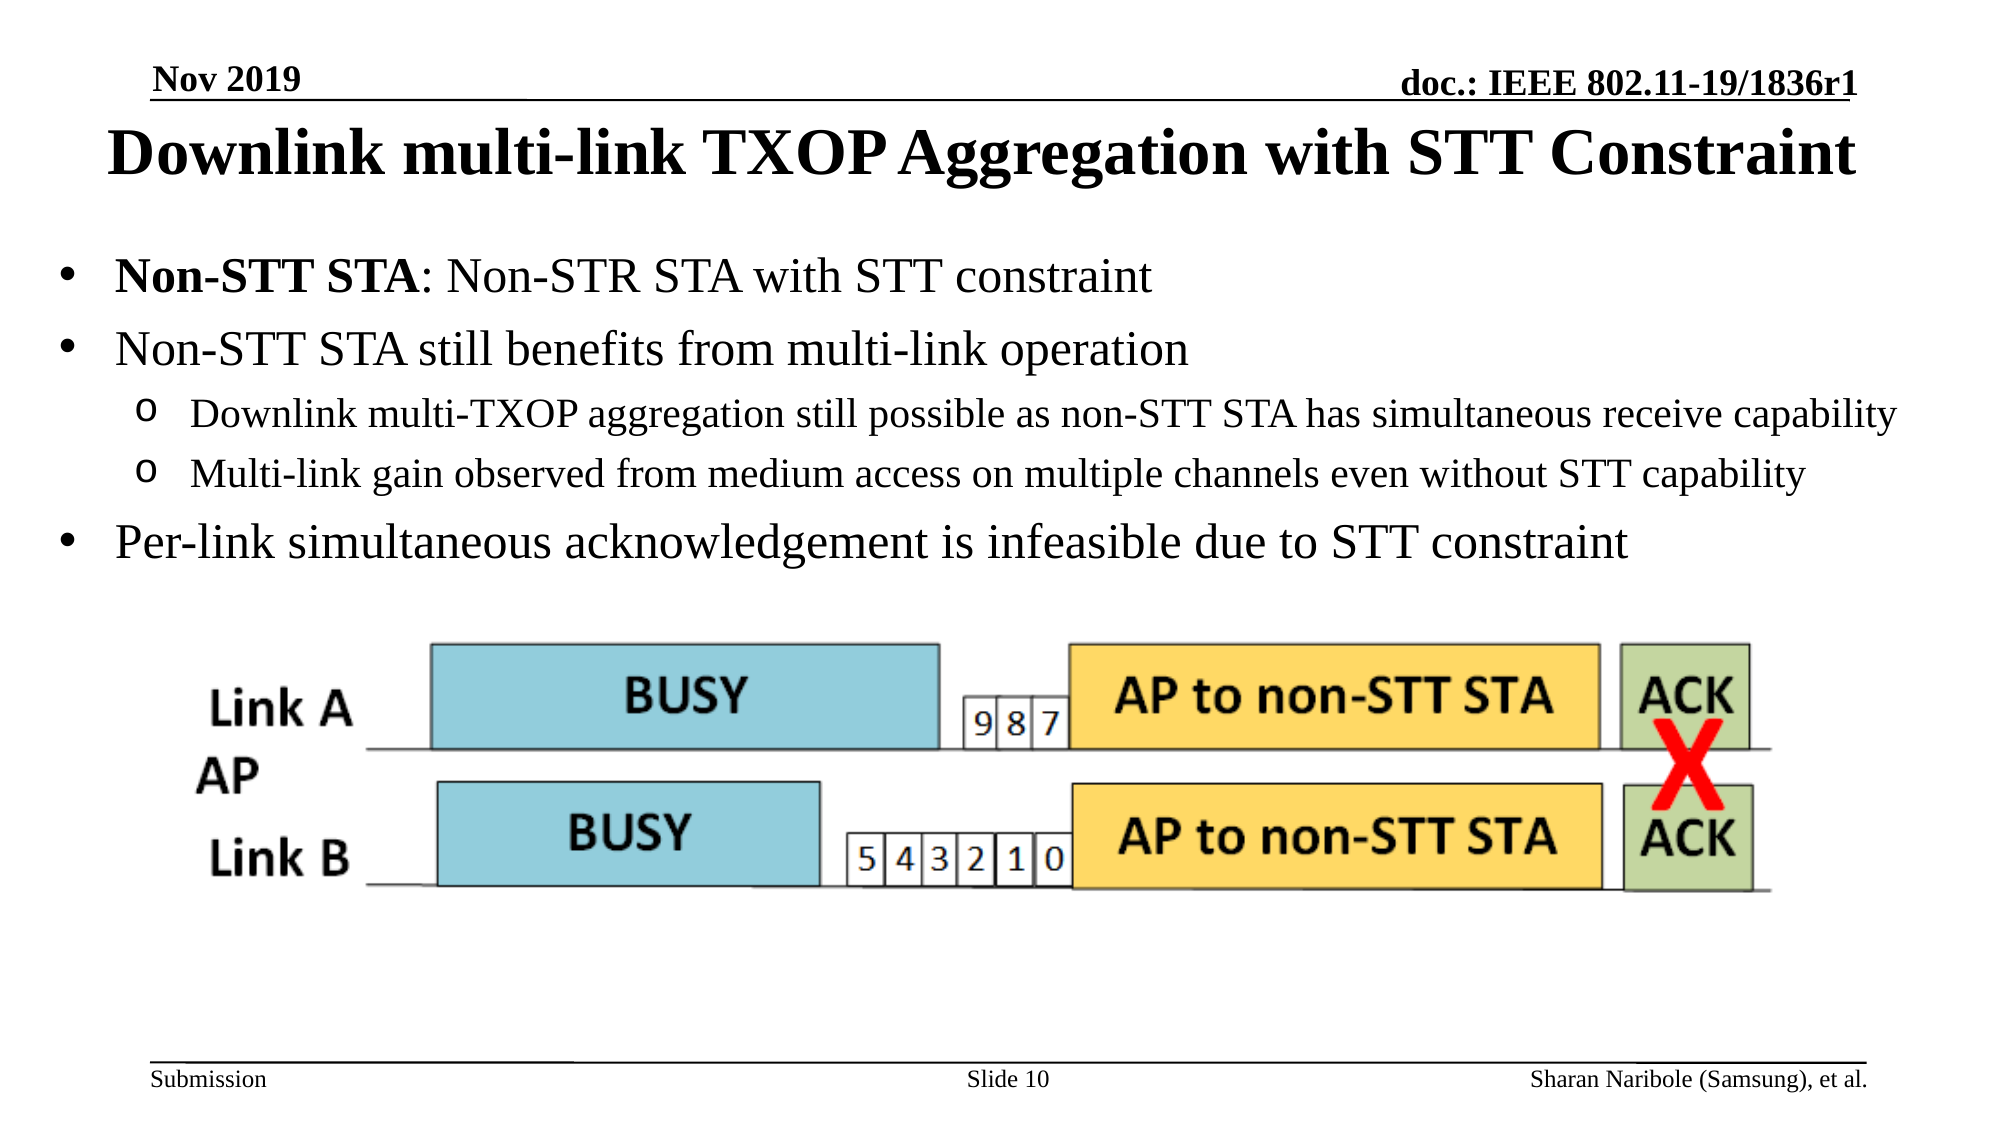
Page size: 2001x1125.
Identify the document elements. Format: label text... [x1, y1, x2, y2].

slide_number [152, 54, 563, 100]
title Downlink multi-link TXOP Aggregation with STT Constraint [62, 60, 1905, 235]
list Non-STT STA: Non-STR STA with STT constraint Non-STT STA still benefits from multi-link operation Downlink multi-TXOP aggregation still possible as non-STT STA has simultaneous receive capability Multi-link gain observed from medium access on multiple channels even without STT capability Per-link simultaneous acknowledgement is infeasible due to STT constraint [43, 235, 2000, 1125]
picture [157, 635, 1810, 924]
